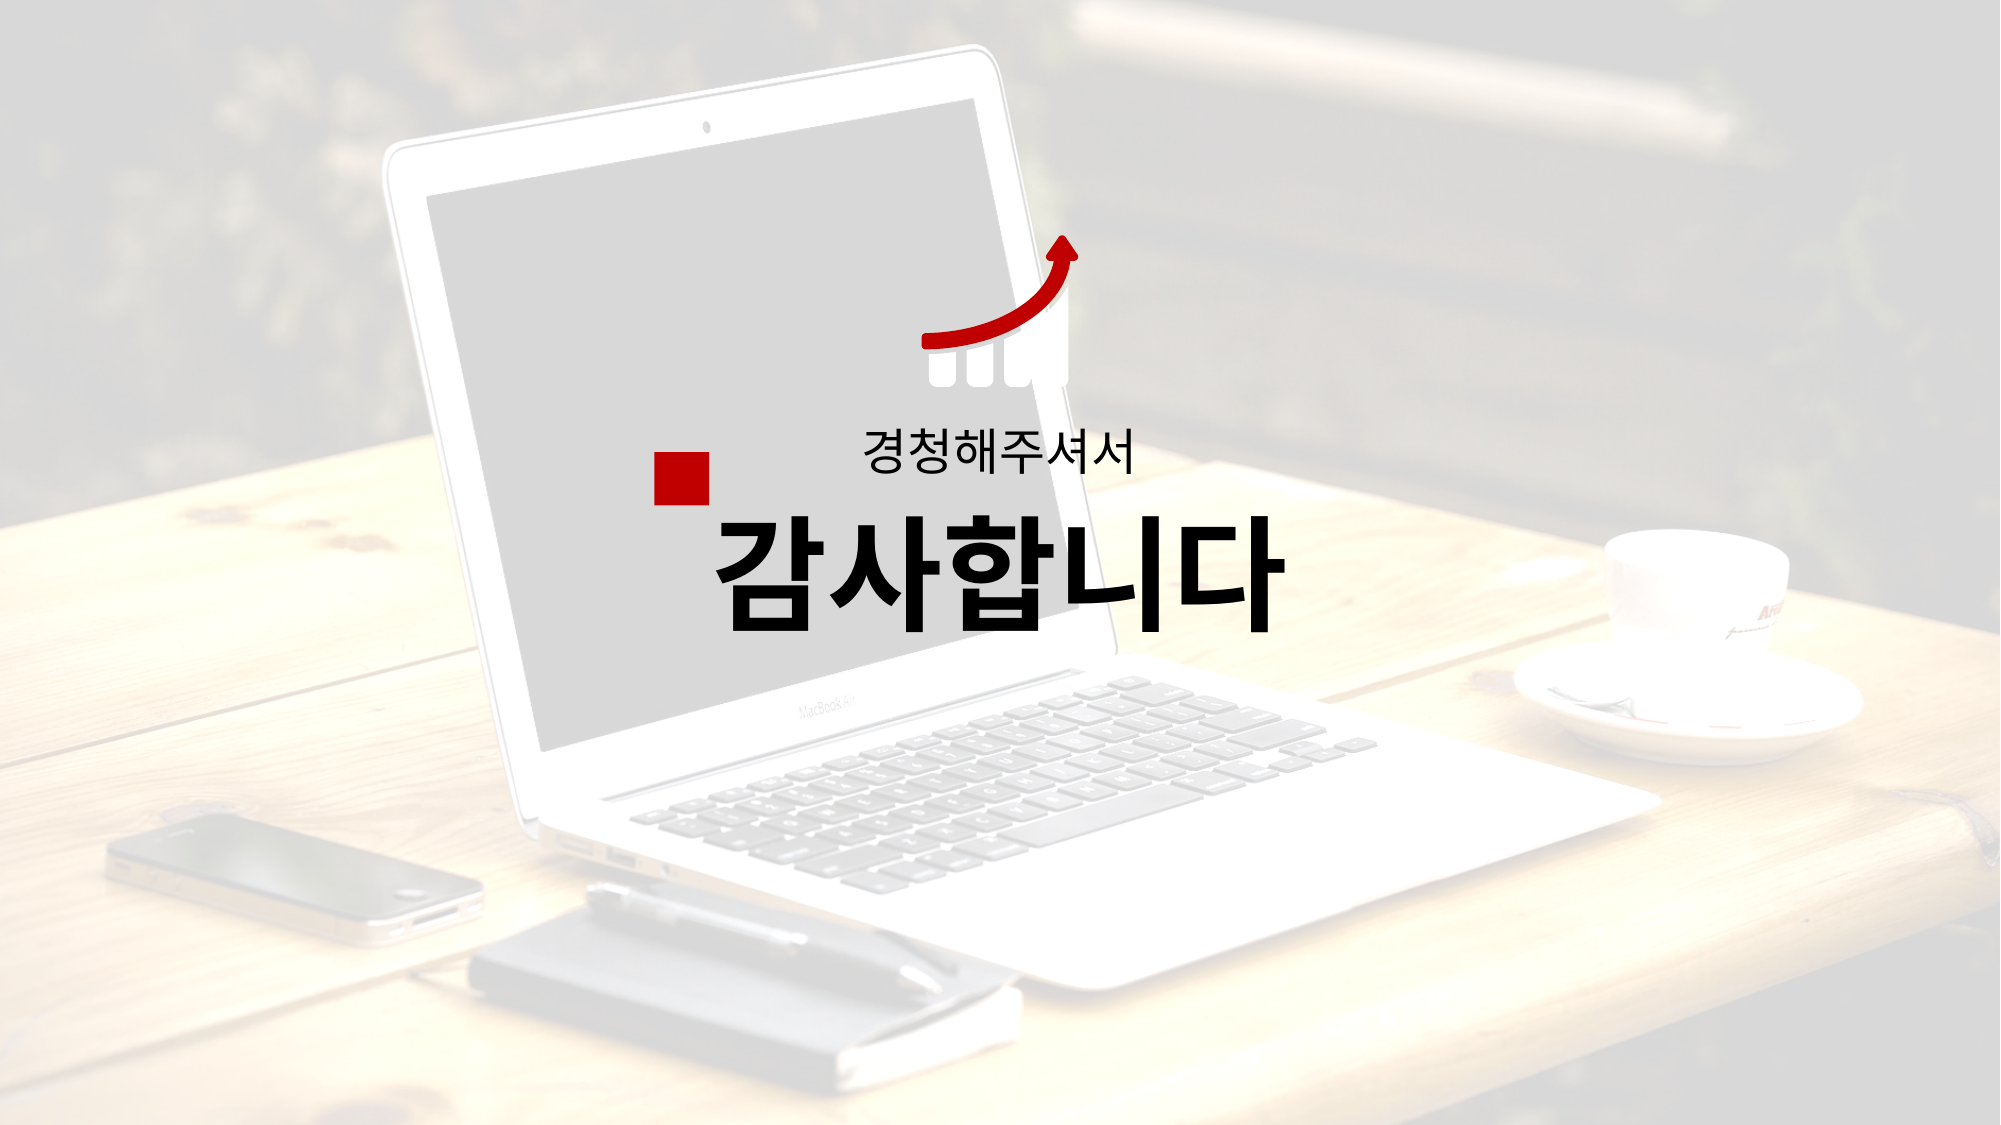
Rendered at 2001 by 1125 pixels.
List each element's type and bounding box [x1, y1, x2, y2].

text_box [921, 235, 1079, 388]
picture [0, 0, 2000, 1125]
